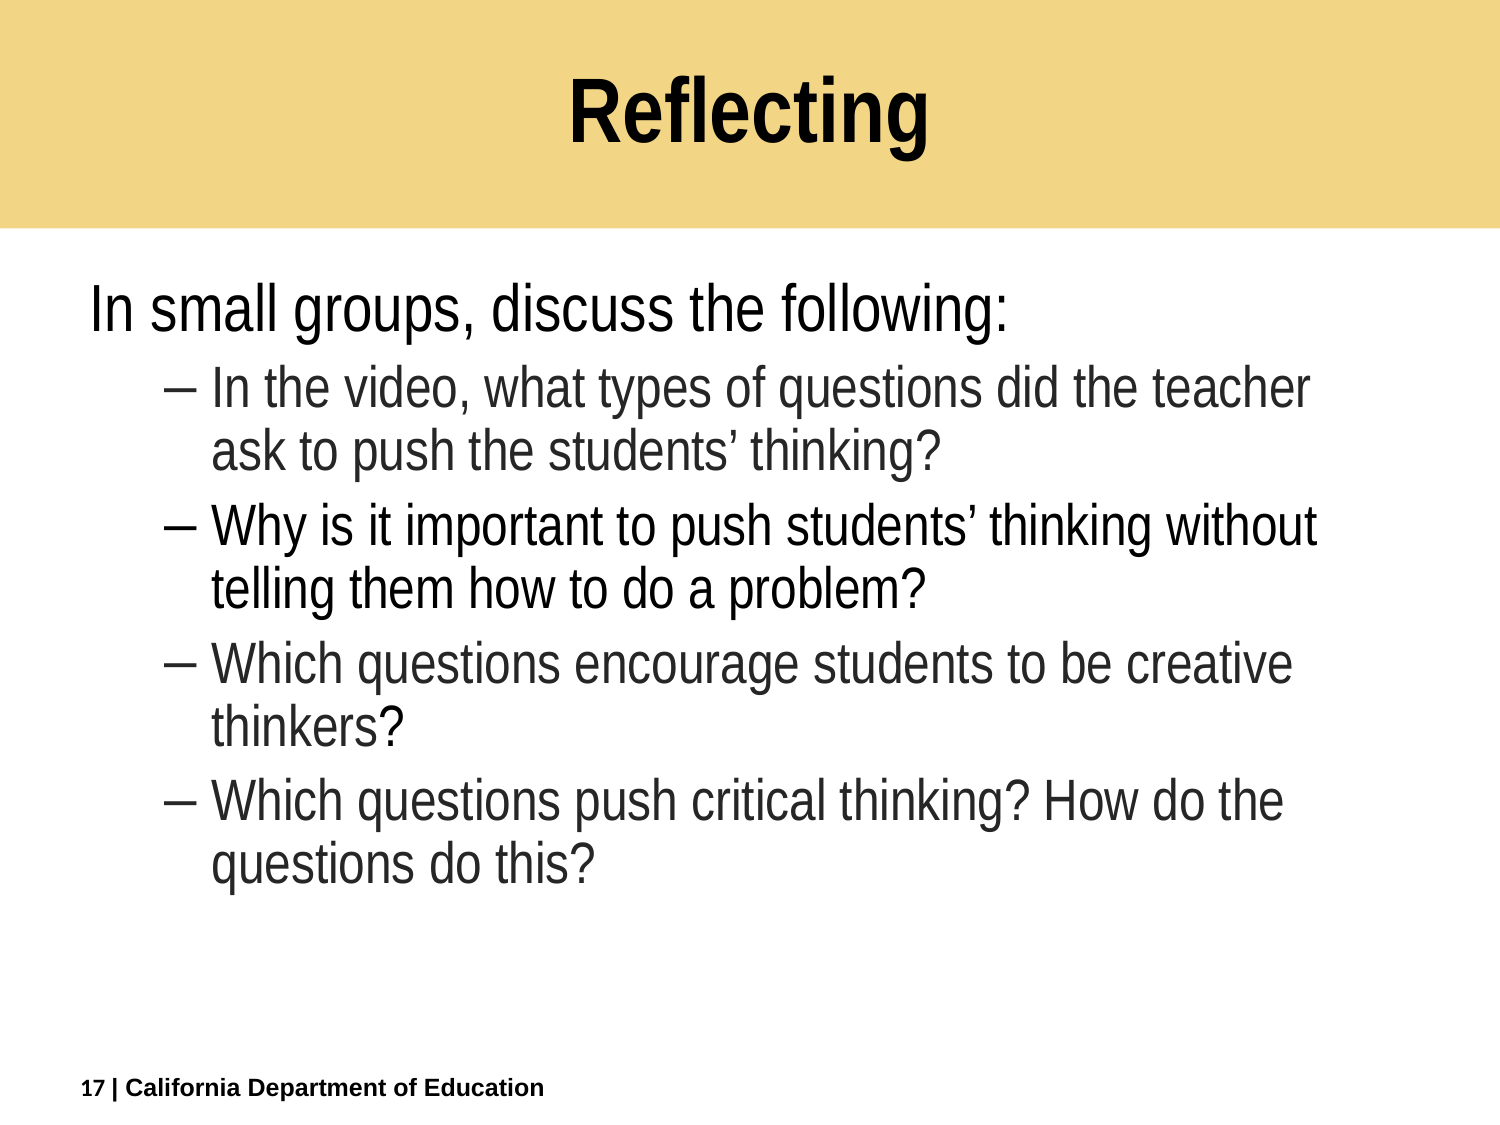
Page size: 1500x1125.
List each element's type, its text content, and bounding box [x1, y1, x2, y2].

text_box In small groups, discuss the following: In the video, what types of questions did the teacher ask to push the students’ thinking? Why is it important to push students’ thinking without telling them how to do a problem? Which questions encourage students to be creative thinkers? Which questions push critical thinking? How do the questions do this? [75, 266, 1388, 1000]
title Reflecting [74, 11, 1426, 200]
footer | California Department of Education [121, 1064, 699, 1124]
slide_number 17 [55, 1064, 121, 1124]
